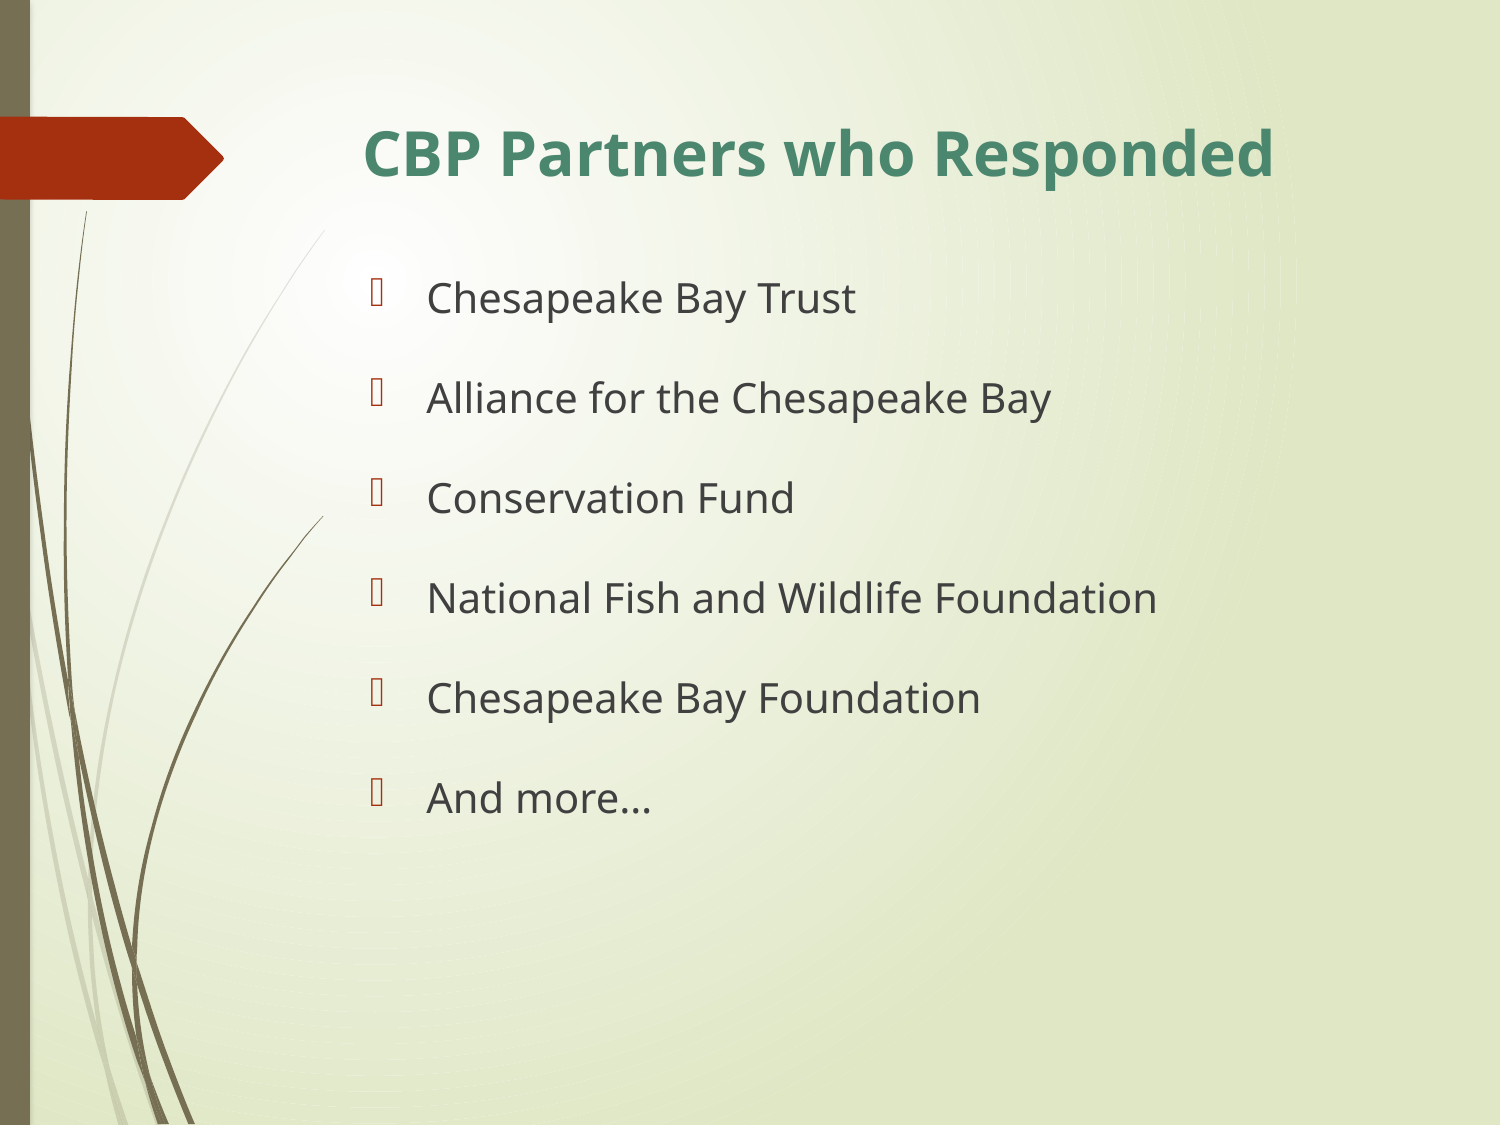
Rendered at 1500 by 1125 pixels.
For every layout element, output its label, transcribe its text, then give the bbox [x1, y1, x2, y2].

list Chesapeake Bay Trust Alliance for the Chesapeake Bay Conservation Fund National Fish and Wildlife Foundation Chesapeake Bay Foundation And more… [355, 263, 1309, 952]
title CBP Partners who Responded [334, 106, 1329, 264]
